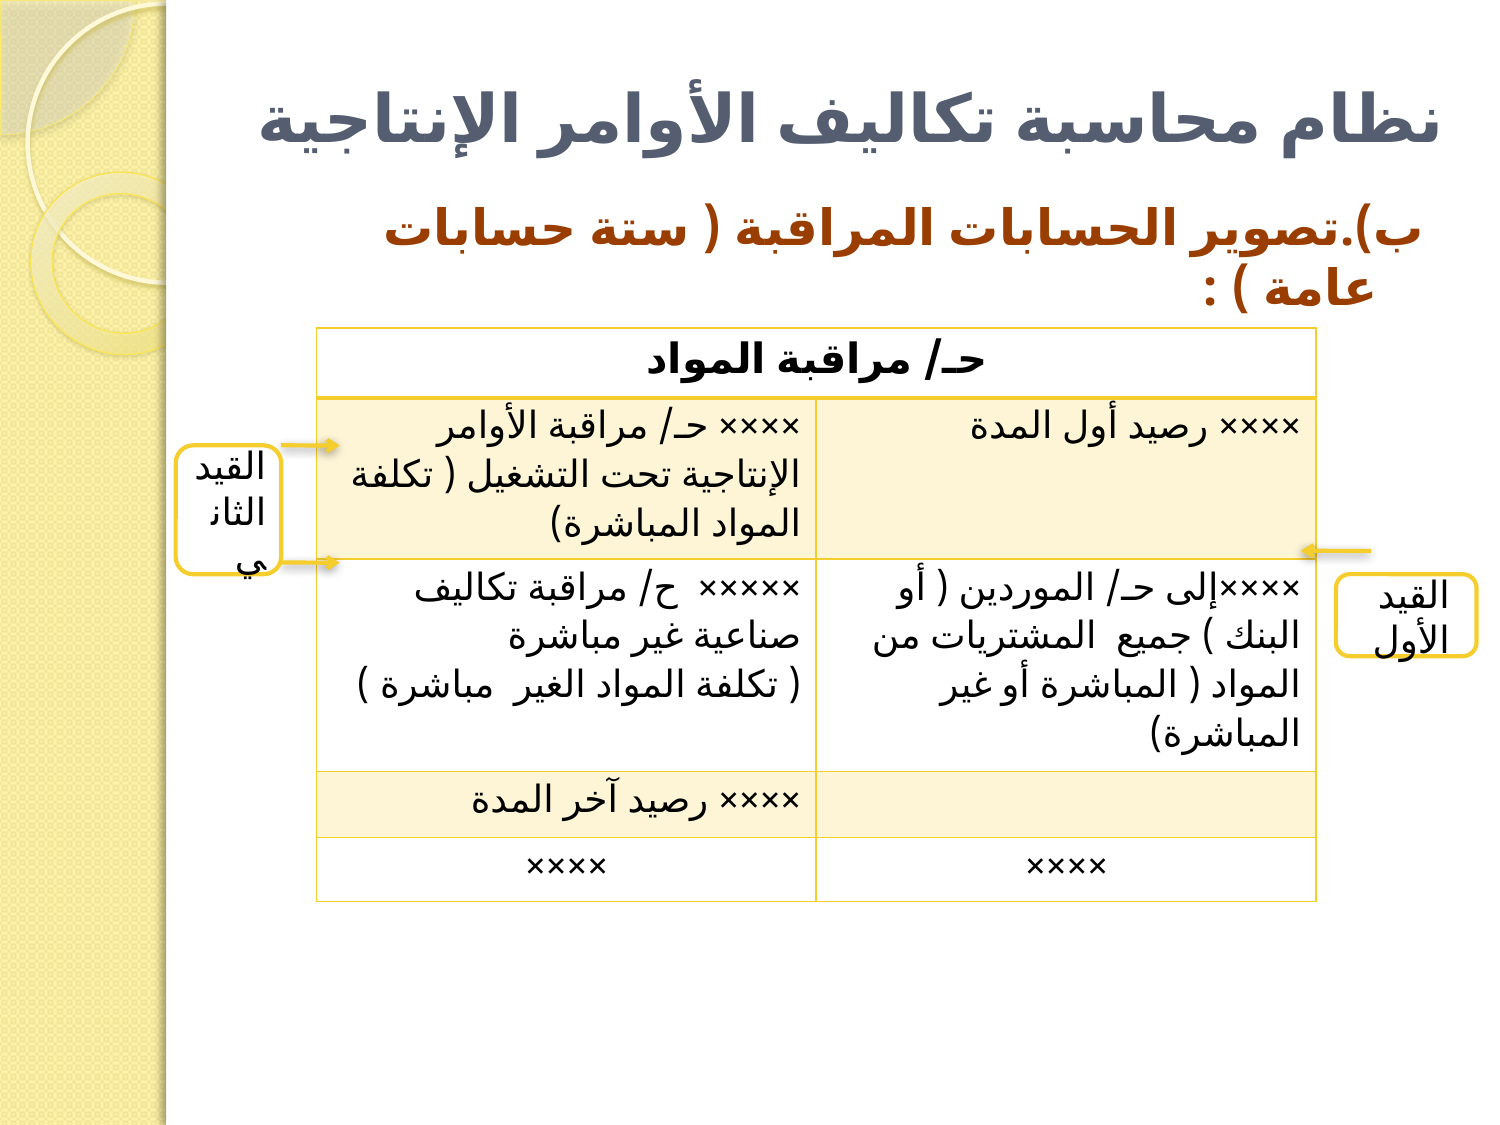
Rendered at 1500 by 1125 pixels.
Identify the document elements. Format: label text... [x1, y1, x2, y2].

table_cell ×××× [817, 838, 1315, 901]
table_cell ××××إلى حـ/ الموردين ( أو البنك ) جميع المشتريات من المواد ( المباشرة أو غير المباشرة) [817, 560, 1315, 771]
list ب).تصوير الحسابات المراقبة ( ستة حسابات عامة ) : [222, 565, 1453, 1090]
text_box القيد الثاني [175, 435, 282, 585]
table_cell ×××× رصيد آخر المدة [317, 772, 815, 837]
table_header حـ/ مراقبة المواد [317, 329, 1315, 396]
table_cell ×××× حـ/ مراقبة الأوامر الإنتاجية تحت التشغيل ( تكلفة المواد المباشرة) [317, 400, 815, 558]
text_box [1465, 572, 1479, 659]
table_cell ×××× [317, 838, 815, 901]
table_cell ××××× ح/ مراقبة تكاليف صناعية غير مباشرة ( تكلفة المواد الغير مباشرة ) [317, 560, 815, 771]
list ب).تصوير الحسابات المراقبة ( ستة حسابات عامة ) : [222, 187, 1453, 563]
table_cell [817, 772, 1315, 837]
text_box القيد الأول [1324, 563, 1465, 669]
title نظام محاسبة تكاليف الأوامر الإنتاجية [235, 45, 1466, 188]
table_cell ×××× رصيد أول المدة [817, 400, 1315, 558]
